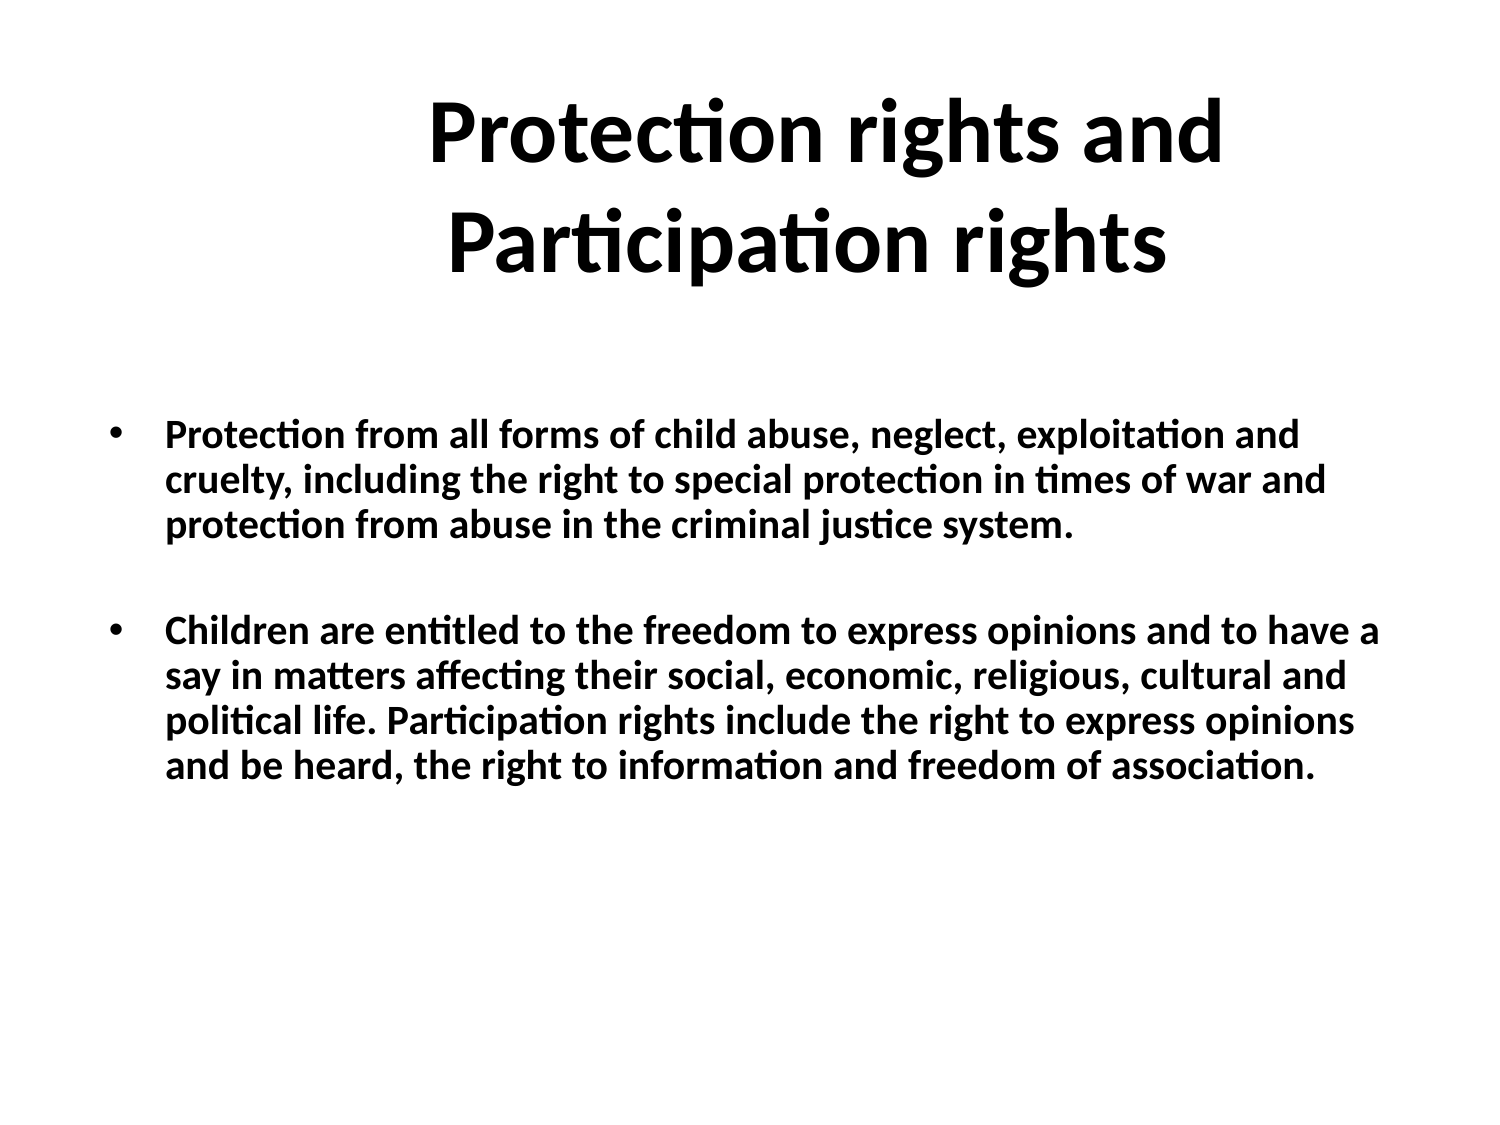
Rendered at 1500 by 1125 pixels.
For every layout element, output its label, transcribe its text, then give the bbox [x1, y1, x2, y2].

list Protection from all forms of child abuse, neglect, exploitation and cruelty, including the right to special protection in times of war and protection from abuse in the criminal justice system. Children are entitled to the freedom to express opinions and to have a say in matters affecting their social, economic, religious, cultural and political life. Participation rights include the right to express opinions and be heard, the right to information and freedom of association. [93, 292, 1430, 1043]
title Protection rights and Participation rights [230, 45, 1425, 292]
